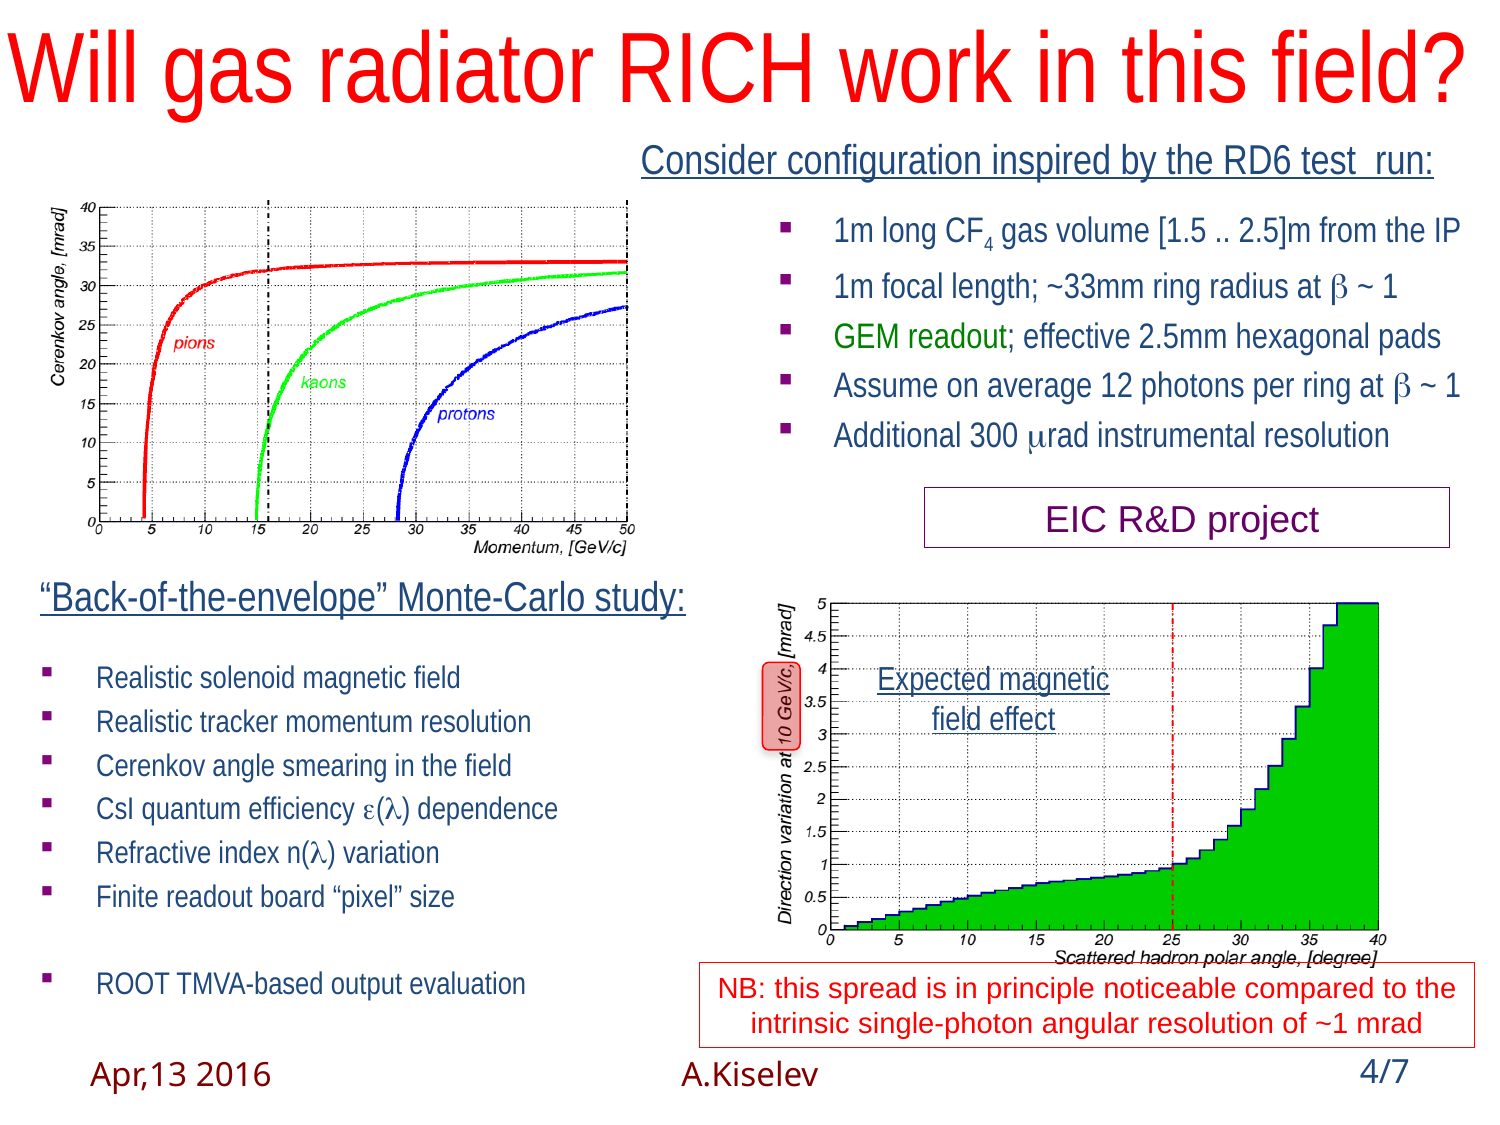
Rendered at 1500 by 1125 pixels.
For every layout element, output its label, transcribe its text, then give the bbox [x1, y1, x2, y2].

picture [762, 562, 1445, 968]
text_box EIC R&D project [924, 487, 1450, 548]
text_box 1m long CF4 gas volume [1.5 .. 2.5]m from the IP 1m focal length; ~33mm ring radius at b ~ 1 GEM readout; effective 2.5mm hexagonal pads Assume on average 12 photons per ring at b ~ 1 Additional 300 mrad instrumental resolution [762, 200, 1500, 475]
text_box Realistic solenoid magnetic field Realistic tracker momentum resolution Cerenkov angle smearing in the field CsI quantum efficiency e(l) dependence Refractive index n(l) variation Finite readout board “pixel” size ROOT TMVA-based output evaluation [24, 650, 788, 1050]
footer A.Kiselev [512, 1048, 988, 1103]
text_box “Back-of-the-envelope” Monte-Carlo study: [24, 562, 760, 650]
text_box NB: this spread is in principle noticeable compared to the intrinsic single-photon angular resolution of ~1 mrad [699, 962, 1475, 1048]
text_box Consider configuration inspired by the RD6 test run: [575, 124, 1500, 200]
picture [37, 199, 656, 568]
title Will gas radiator RICH work in this field? [0, 0, 1500, 125]
slide_number 4/7 [1074, 1048, 1425, 1103]
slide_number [75, 1050, 425, 1103]
